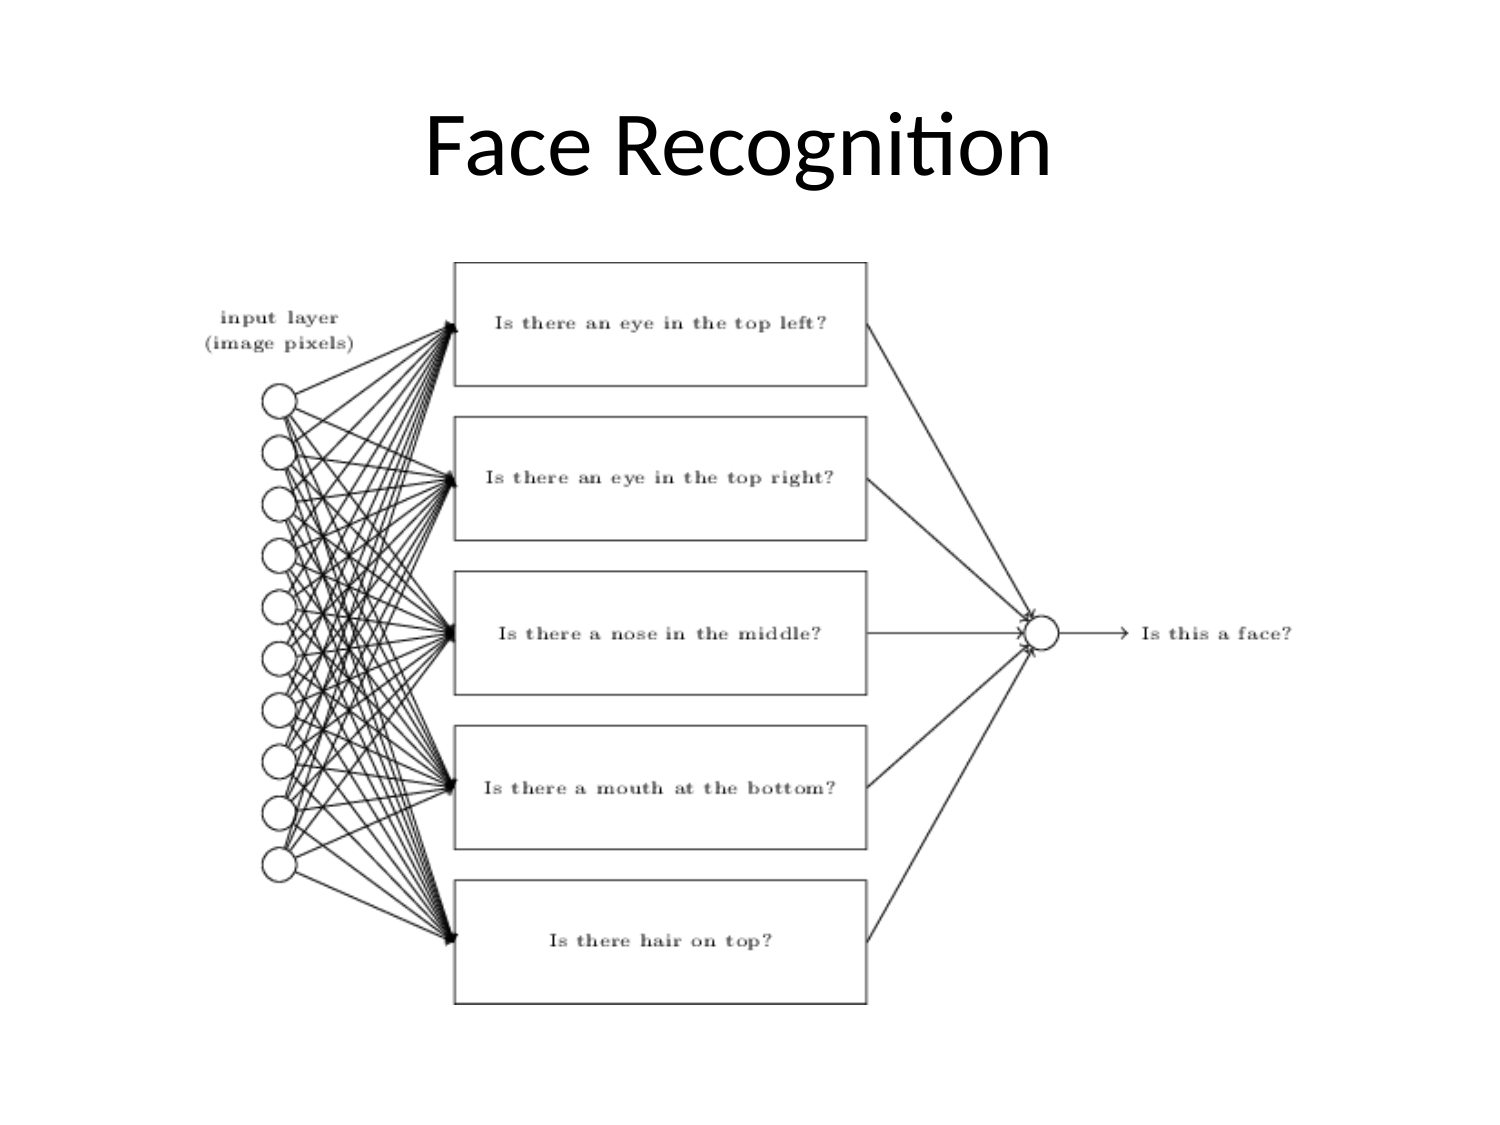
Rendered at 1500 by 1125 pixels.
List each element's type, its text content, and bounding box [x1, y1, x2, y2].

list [74, 262, 1426, 1006]
title Face Recognition [75, 45, 1425, 233]
